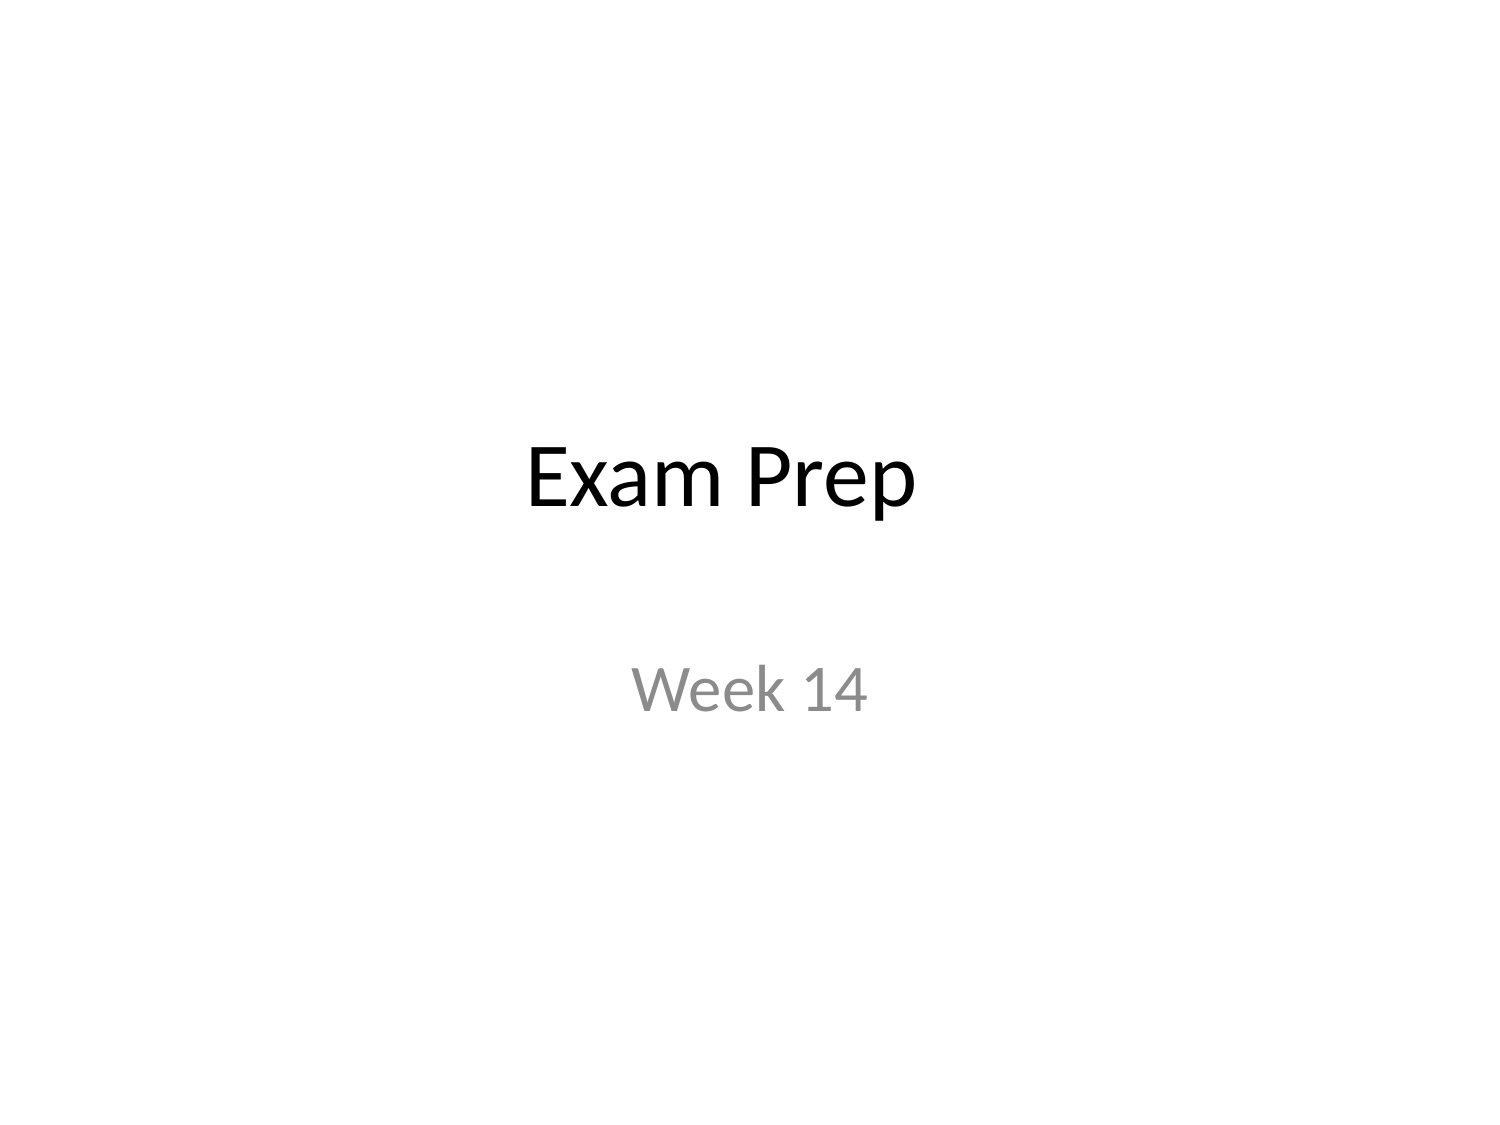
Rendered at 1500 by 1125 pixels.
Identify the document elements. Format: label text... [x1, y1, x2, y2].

subtitle Week 14 [225, 637, 1275, 925]
title Exam Prep [112, 349, 1388, 591]
